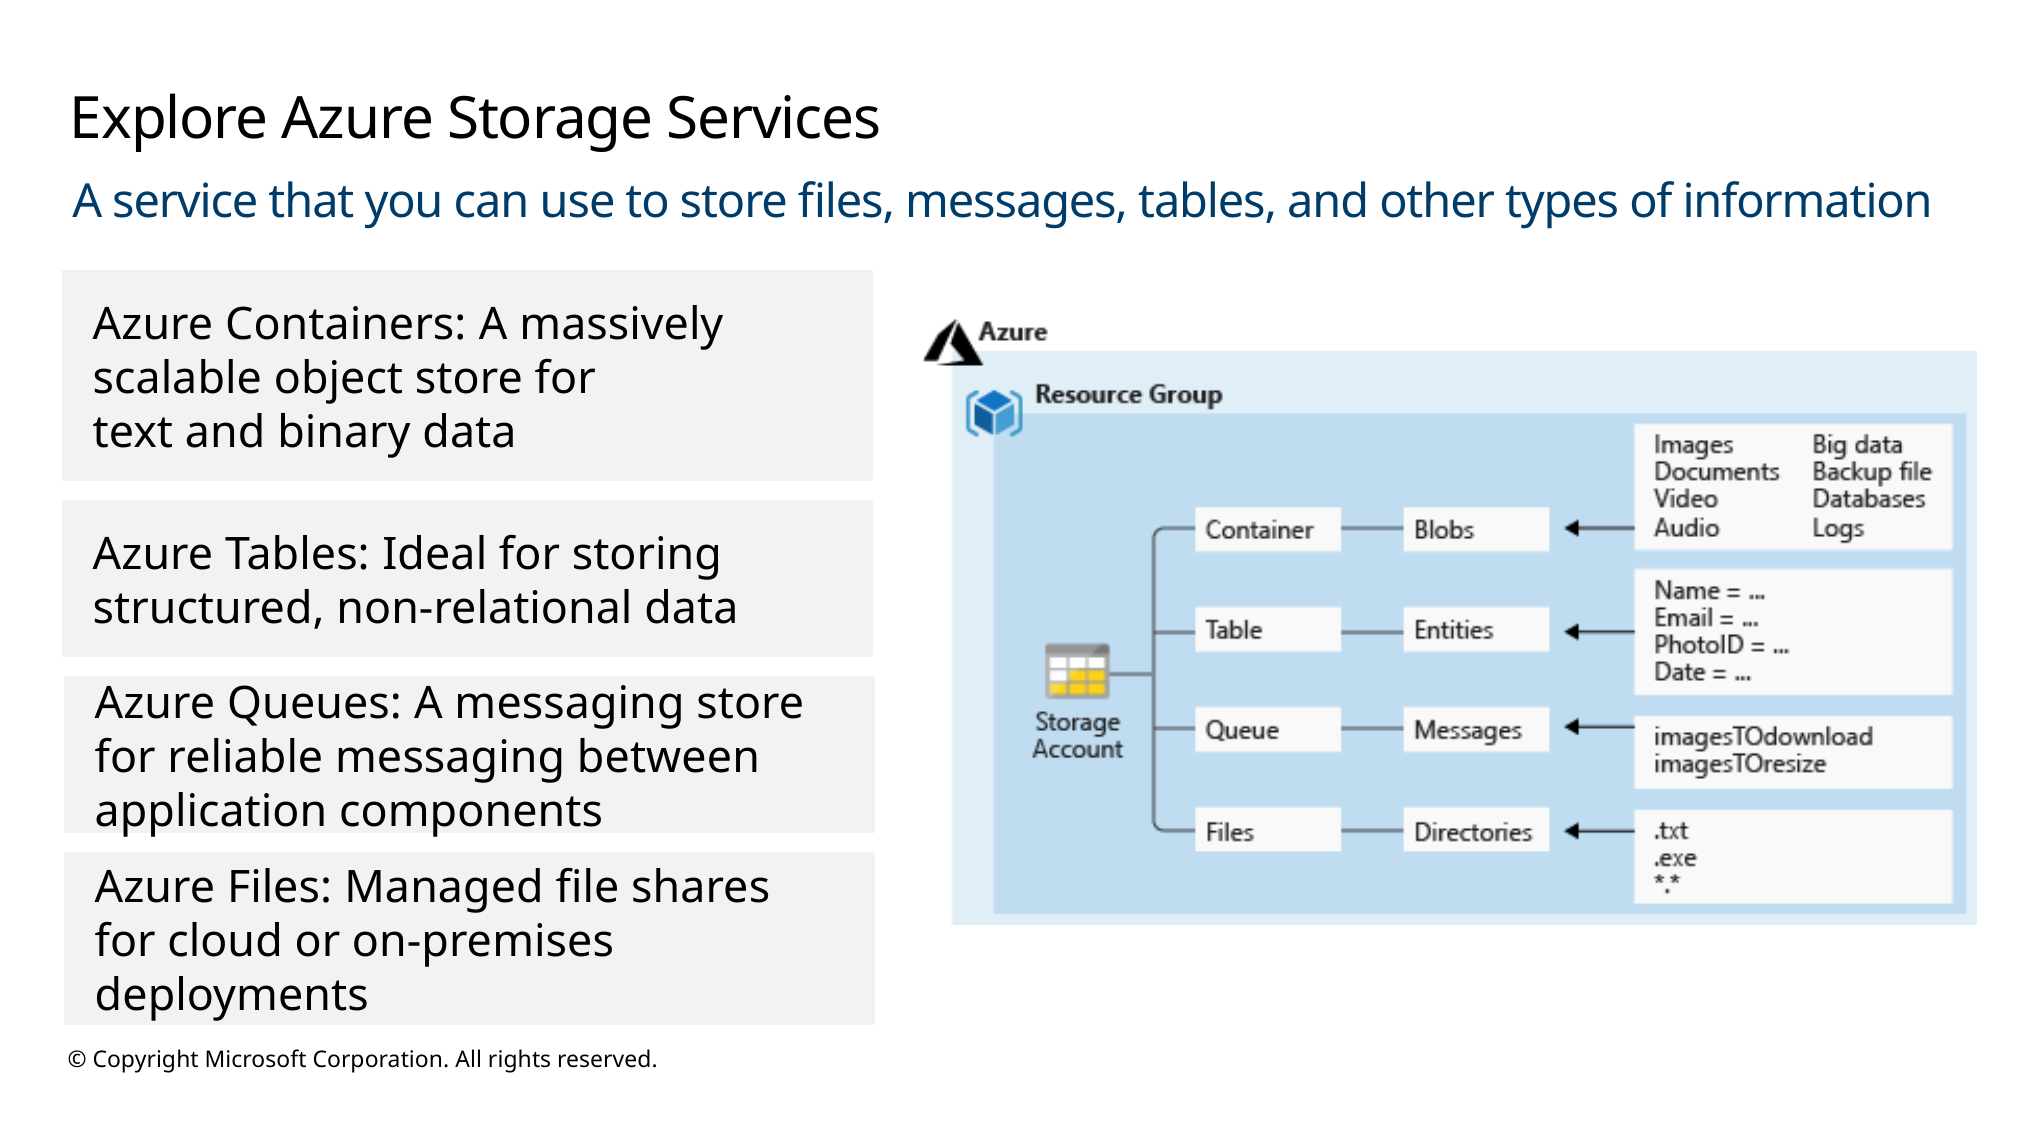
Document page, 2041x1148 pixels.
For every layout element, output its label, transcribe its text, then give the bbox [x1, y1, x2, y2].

text_box Azure Tables: Ideal for storing structured, non-relational data [63, 501, 872, 656]
text_box Azure Containers: A massively scalable object store for text and binary data [63, 271, 872, 480]
text_box Azure Files: Managed file shares for cloud or on-premises deployments [65, 853, 874, 1024]
title Explore Azure Storage Services [70, 73, 1968, 182]
text_box Azure Queues: A messaging store for reliable messaging between application components [65, 677, 874, 832]
list A service that you can use to store files, messages, tables, and other types of information [72, 163, 1970, 293]
picture [923, 318, 1977, 925]
